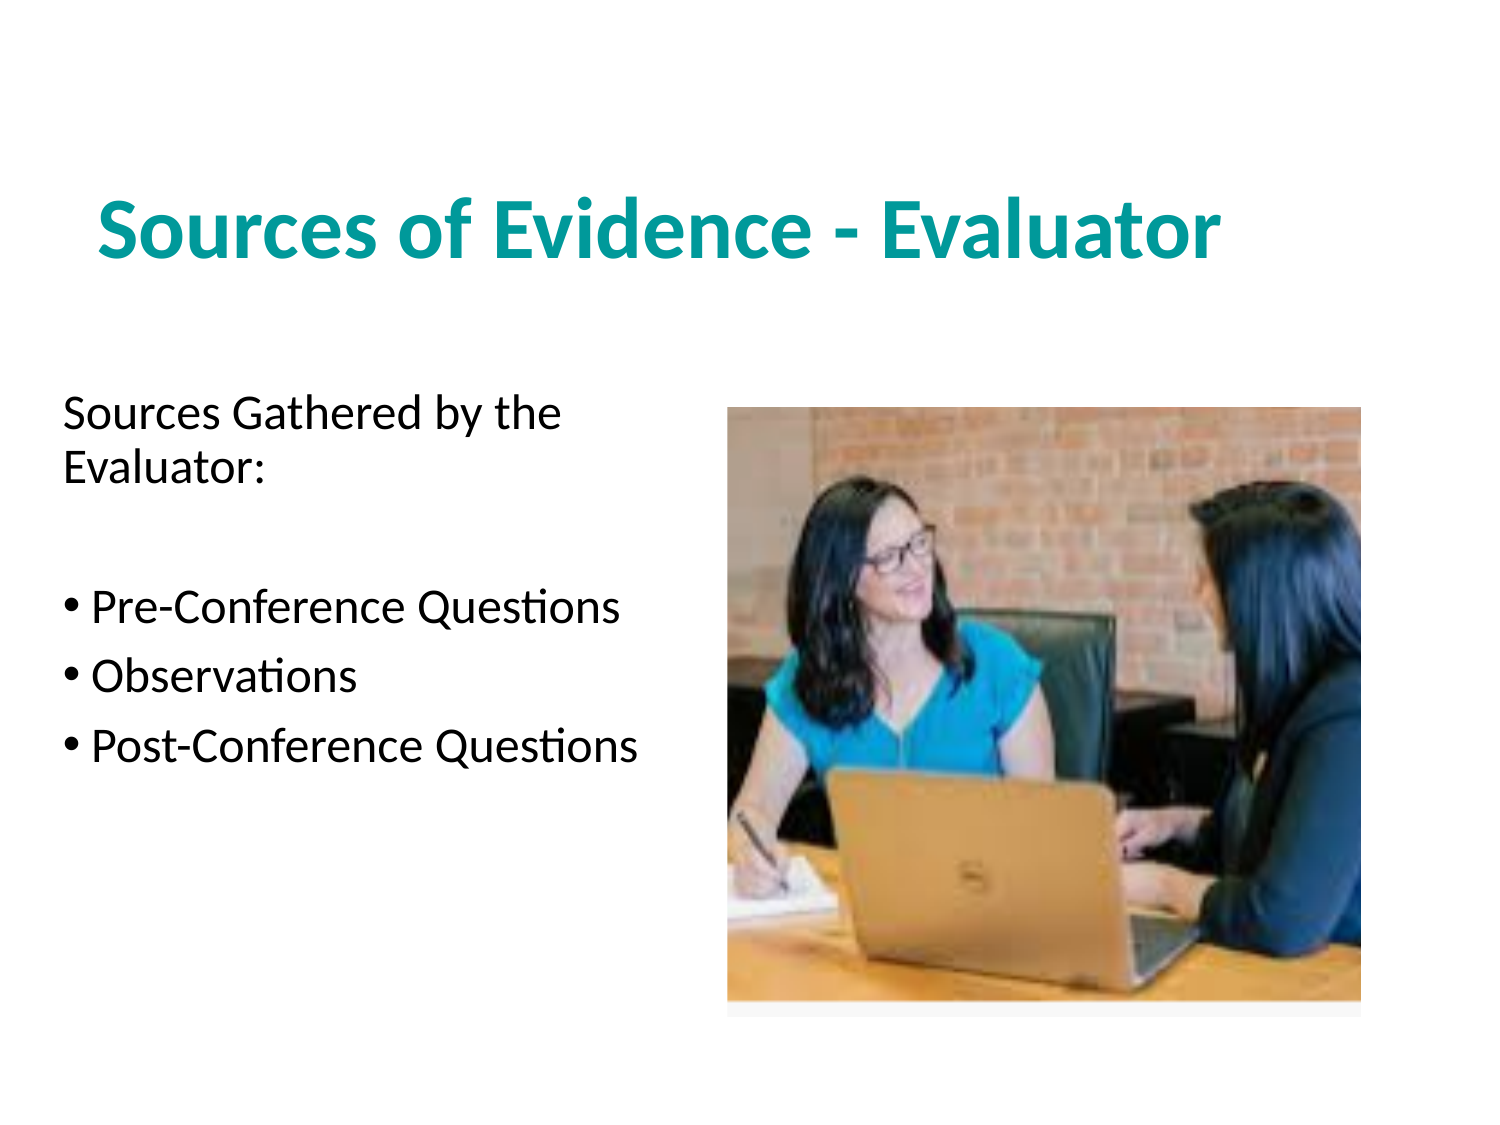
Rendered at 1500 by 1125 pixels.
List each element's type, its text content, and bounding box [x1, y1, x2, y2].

title Sources of Evidence - Evaluator [97, 63, 1337, 277]
picture [727, 407, 1361, 1017]
list Sources Gathered by the Evaluator: Pre-Conference Questions Observations Post-Conference Questions [62, 190, 717, 1024]
